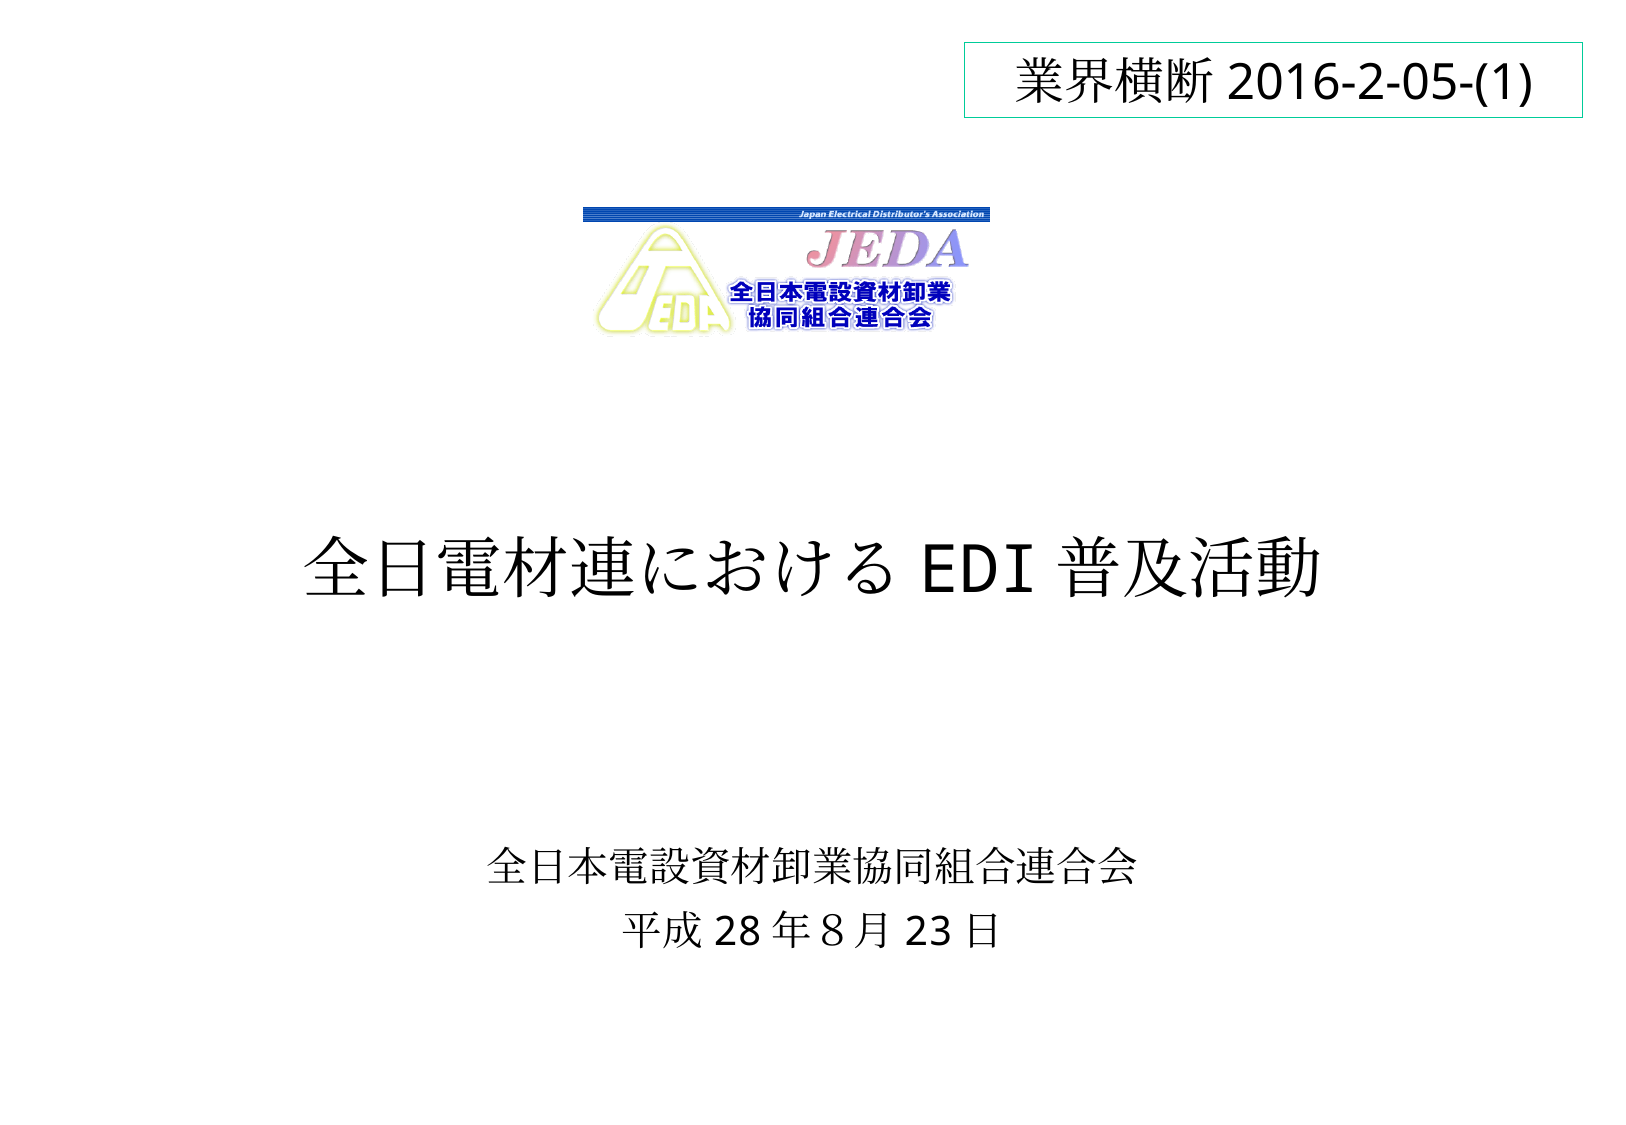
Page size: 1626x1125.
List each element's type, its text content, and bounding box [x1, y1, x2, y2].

picture [583, 207, 990, 340]
text_box 業界横断2016-2-05-(1) [964, 42, 1583, 118]
text_box 全日本電設資材卸業協同組合連合会 平成28年８月23日 [0, 792, 1625, 1020]
subtitle 全日電材連におけるEDI普及活動 [0, 518, 1625, 615]
